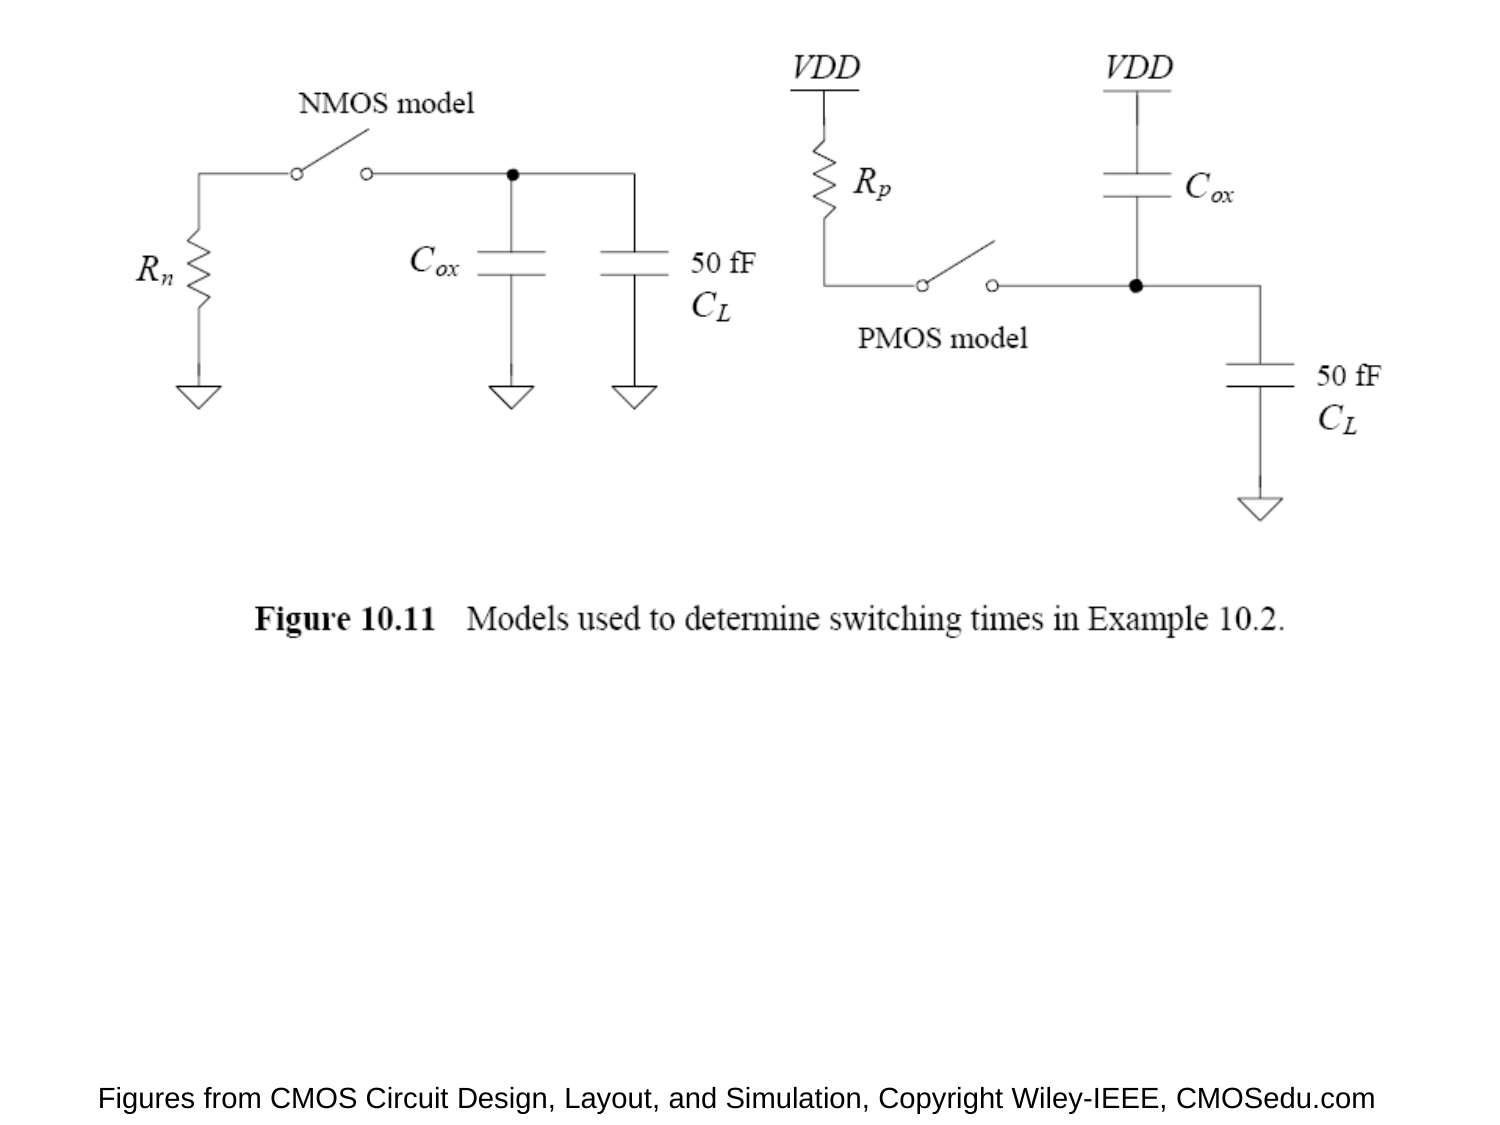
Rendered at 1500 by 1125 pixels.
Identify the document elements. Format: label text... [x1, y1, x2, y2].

footer Figures from CMOS Circuit Design, Layout, and Simulation, Copyright Wiley-IEEE, CMOSedu.com [24, 1072, 1451, 1125]
picture [99, 24, 1393, 657]
